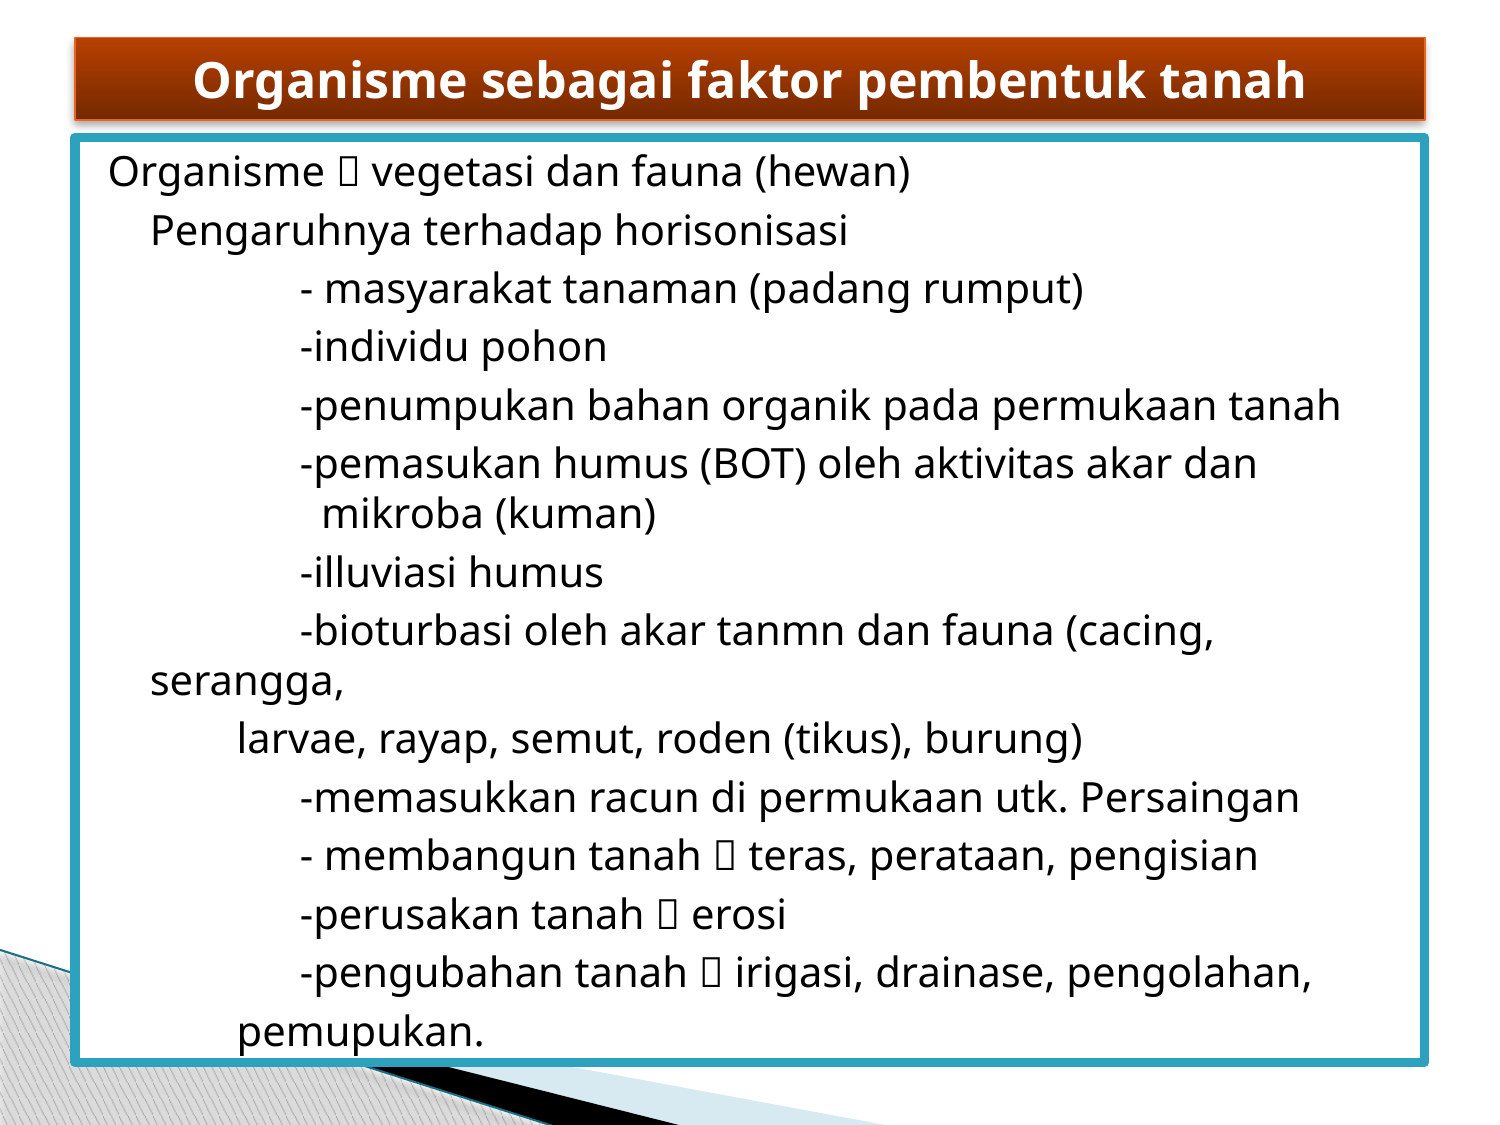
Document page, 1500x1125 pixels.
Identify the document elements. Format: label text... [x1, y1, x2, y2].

list Organisme  vegetasi dan fauna (hewan) Pengaruhnya terhadap horisonisasi - masyarakat tanaman (padang rumput) -individu pohon -penumpukan bahan organik pada permukaan tanah -pemasukan humus (BOT) oleh aktivitas akar dan mikroba (kuman) -illuviasi humus -bioturbasi oleh akar tanmn dan fauna (cacing, serangga, larvae, rayap, semut, roden (tikus), burung) -memasukkan racun di permukaan utk. Persaingan - membangun tanah  teras, perataan, pengisian -perusakan tanah  erosi -pengubahan tanah  irigasi, drainase, pengolahan, pemupukan. [70, 133, 1429, 1067]
title Organisme sebagai faktor pembentuk tanah [74, 37, 1426, 121]
